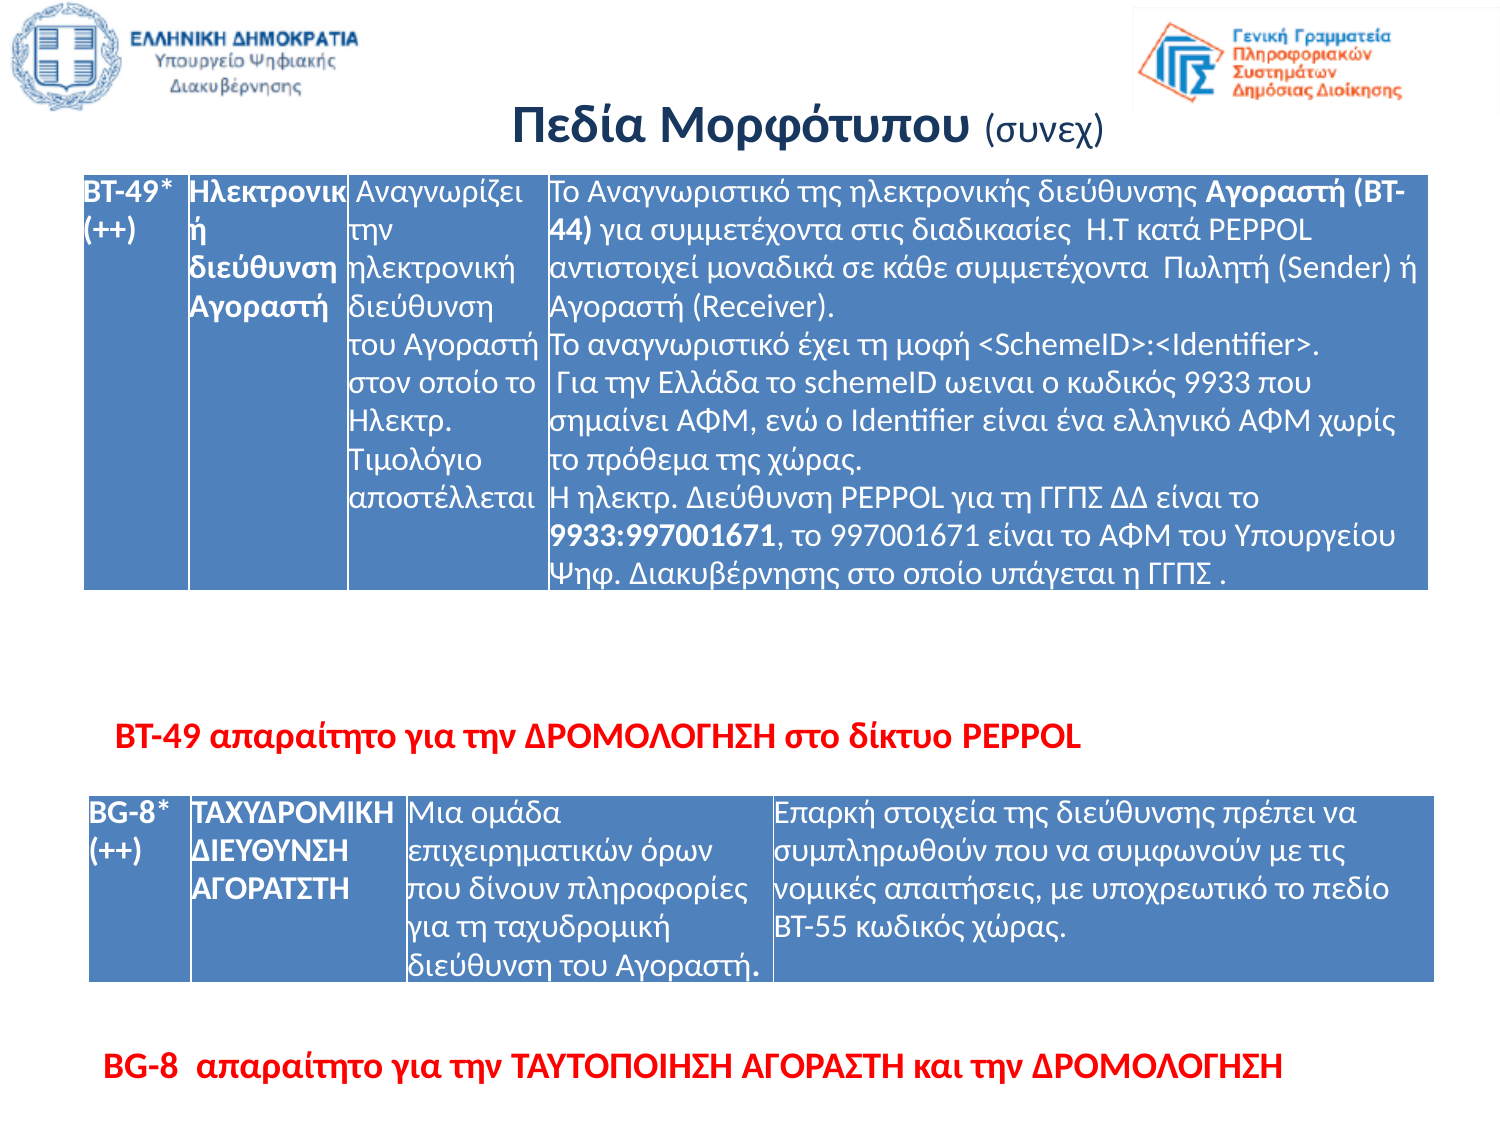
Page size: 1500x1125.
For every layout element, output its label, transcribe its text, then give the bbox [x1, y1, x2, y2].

text_box BG-8 απαραίτητο για την ΤΑΥΤΟΠΟΙΗΣΗ ΑΓΟΡΑΣΤΗ και την ΔΡΟΜΟΛΟΓΗΣΗ [88, 1033, 1412, 1094]
table_header BG-8* (++) [89, 796, 190, 982]
table_header Το Αναγνωριστικό της ηλεκτρονικής διεύθυνσης Αγοραστή (ΒΤ-44) για συμμετέχοντα στις διαδικασίες Η.Τ κατά PEPPOL αντιστοιχεί μοναδικά σε κάθε συμμετέχοντα Πωλητή (Sender) ή Αγοραστή (Receiver). Το αναγνωριστικό έχει τη μοφή <SchemeID>:<Identifier>. Για την Ελλάδα το schemeID ωειναι ο κωδικός 9933 που σημαίνει ΑΦΜ, ενώ ο Identifier είναι ένα ελληνικό ΑΦΜ χωρίς το πρόθεμα της χώρας. Η ηλεκτρ. Διεύθυνση PEPPOL για τη ΓΓΠΣ ΔΔ είναι το 9933:997001671, το 997001671 είναι το ΑΦΜ του Υπουργείου Ψηφ. Διακυβέρνησης στο οποίο υπάγεται η ΓΓΠΣ . [550, 175, 1428, 590]
table_header ΤΑΧΥΔΡΟΜΙΚΗ ΔΙΕΥΘΥΝΣΗ ΑΓΟΡΑΤΣΤΗ [192, 796, 406, 982]
table_header Αναγνωρίζει την ηλεκτρονική διεύθυνση του Αγοραστή στον οποίο το Ηλεκτρ. Τιμολόγιο αποστέλλεται [349, 175, 548, 590]
title Πεδία Μορφότυπου (συνεχ) [383, 80, 1235, 161]
text_box BT-49 απαραίτητο για την ΔΡΟΜΟΛΟΓΗΣΗ στο δίκτυο PEPPOL [100, 704, 1199, 764]
table_header Ηλεκτρονική διεύθυνση Αγοραστή [190, 175, 347, 590]
table_header Μια ομάδα επιχειρηματικών όρων που δίνουν πληροφορίες για τη ταχυδρομική διεύθυνση του Αγοραστή. [408, 796, 773, 982]
table_header Επαρκή στοιχεία της διεύθυνσης πρέπει να συμπληρωθούν που να συμφωνούν με τις νομικές απαιτήσεις, με υποχρεωτικό το πεδίο BT-55 κωδικός χώρας. [774, 796, 1434, 982]
table_header BT-49* (++) [84, 175, 188, 590]
